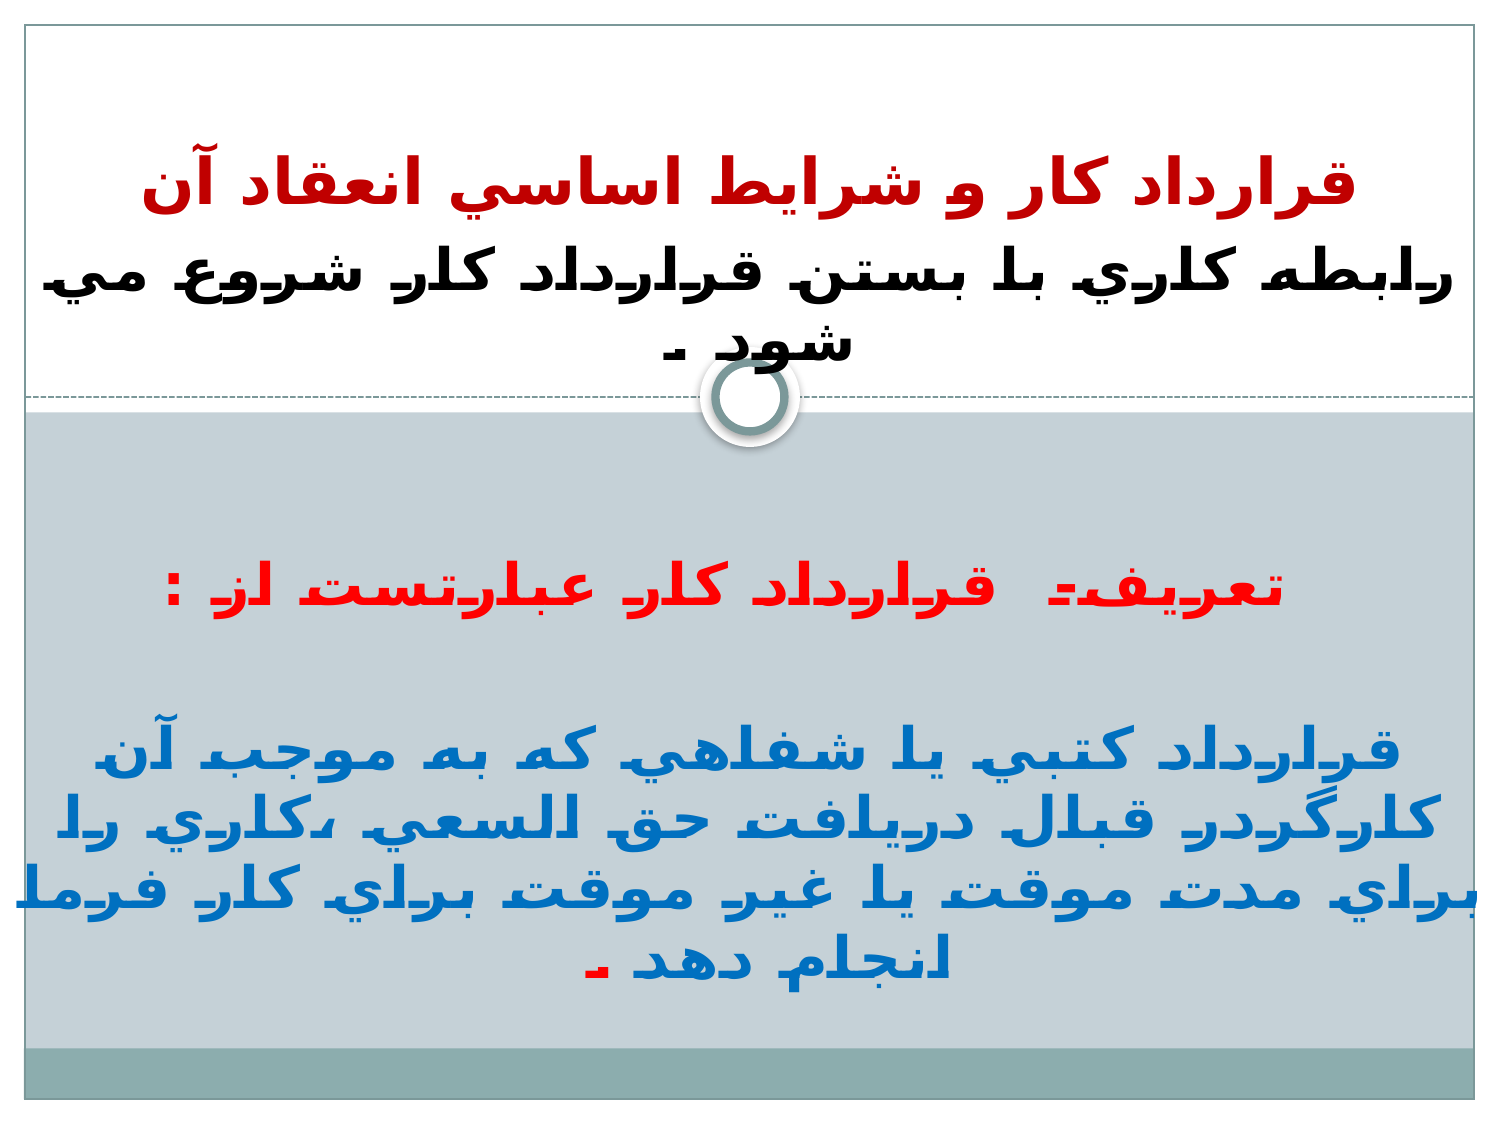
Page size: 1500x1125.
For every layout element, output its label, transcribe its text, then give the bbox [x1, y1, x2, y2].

subtitle رابطه كاري با بستن قرارداد كار شروع مي شود . تعريف- قرارداد كار عبارتست از : قرارداد كتبي يا شفاهي كه به موجب آن كارگردر قبال دريافت حق السعي ،كاري را براي مدت موقت يا غير موقت براي كار فرما انجام دهد . [0, 224, 1500, 1063]
title قرارداد كار و شرايط اساسي انعقاد آن [112, 62, 1388, 225]
